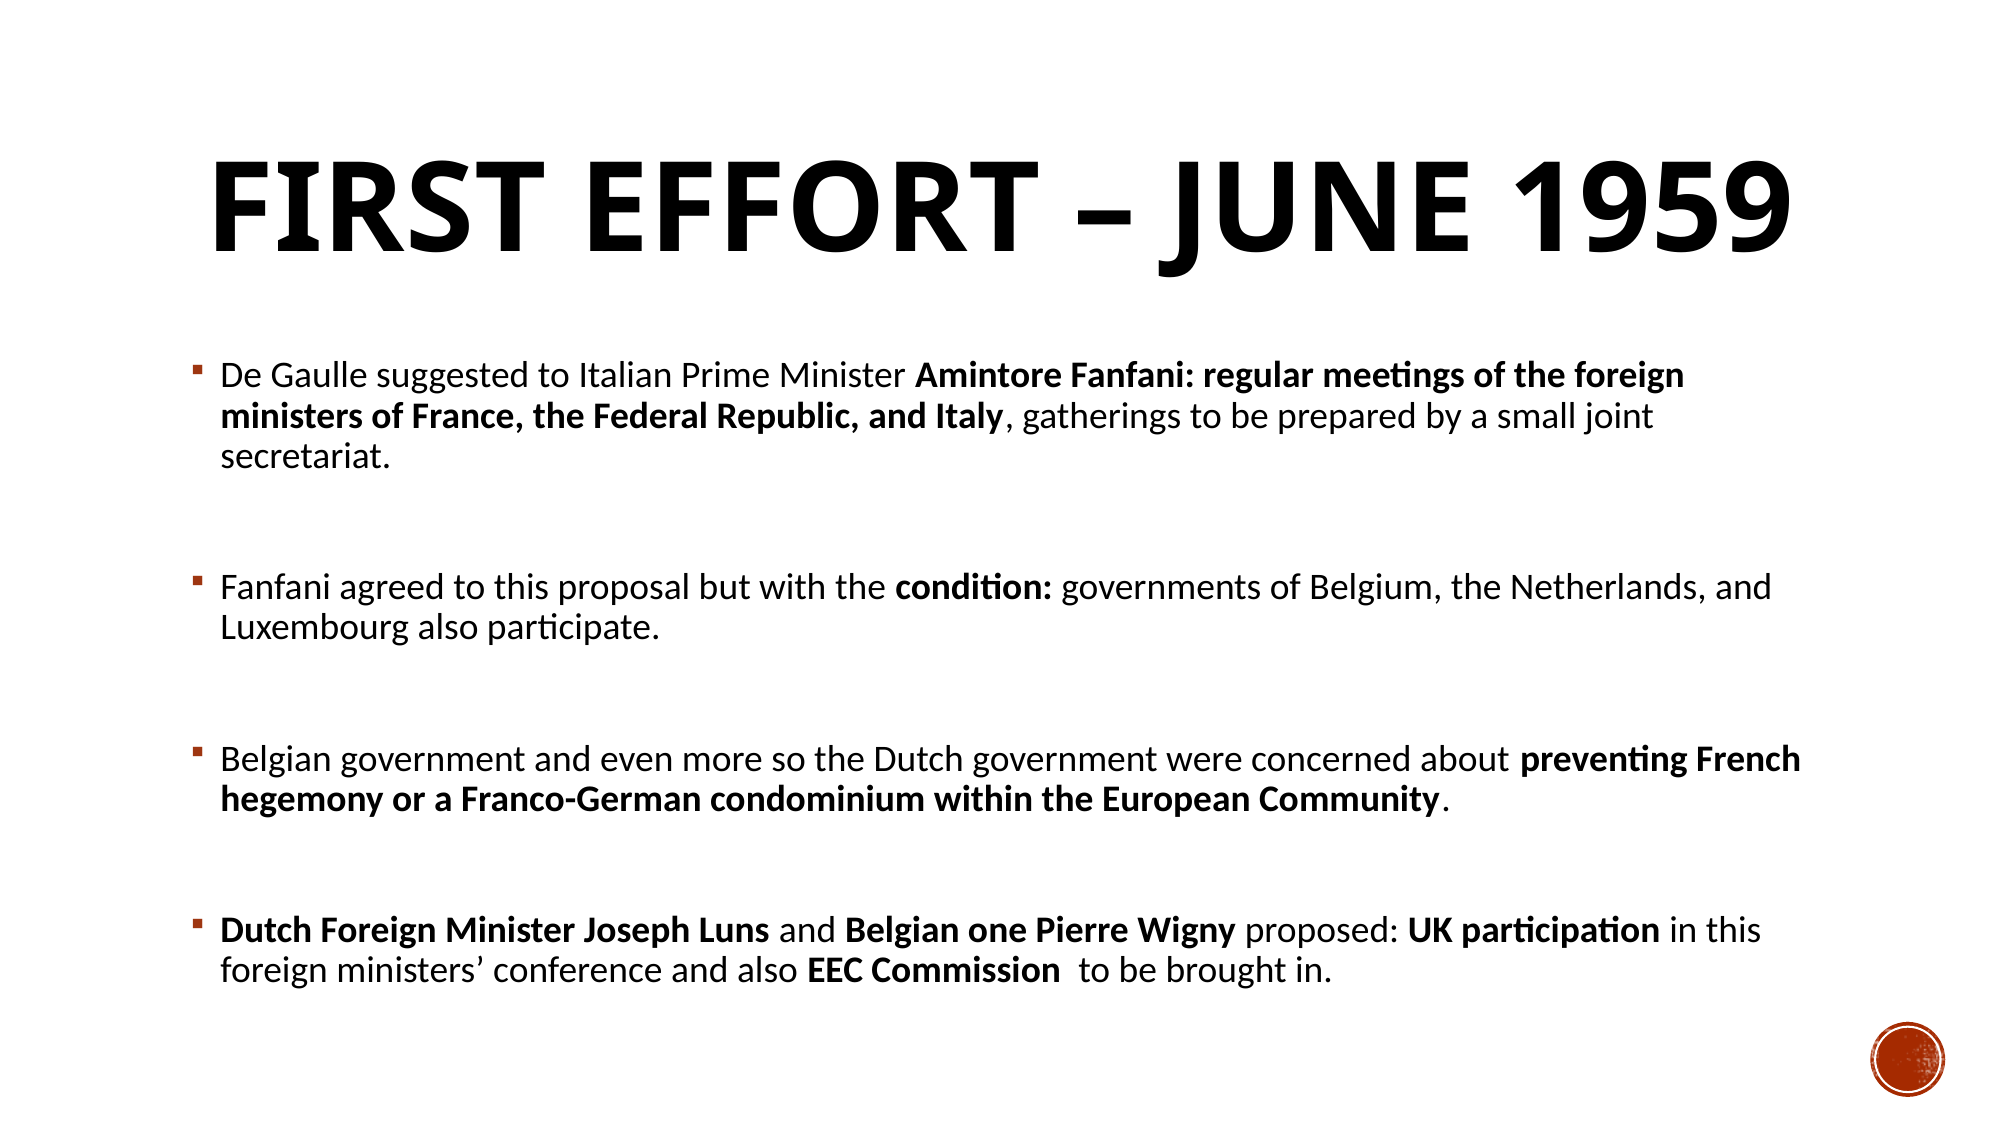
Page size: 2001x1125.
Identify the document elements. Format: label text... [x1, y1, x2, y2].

title FIRST EFFORT – JUNE 1959 [175, 79, 1826, 344]
list De Gaulle suggested to Italian Prime Minister Amintore Fanfani: regular meetings of the foreign ministers of France, the Federal Republic, and Italy, gatherings to be prepared by a small joint secretariat. Fanfani agreed to this proposal but with the condition: governments of Belgium, the Netherlands, and Luxembourg also participate. Belgian government and even more so the Dutch government were concerned about preventing French hegemony or a Franco-German condominium within the European Community. Dutch Foreign Minister Joseph Luns and Belgian one Pierre Wigny proposed: UK participation in this foreign ministers’ conference and also EEC Commission to be brought in. [175, 348, 1826, 1013]
